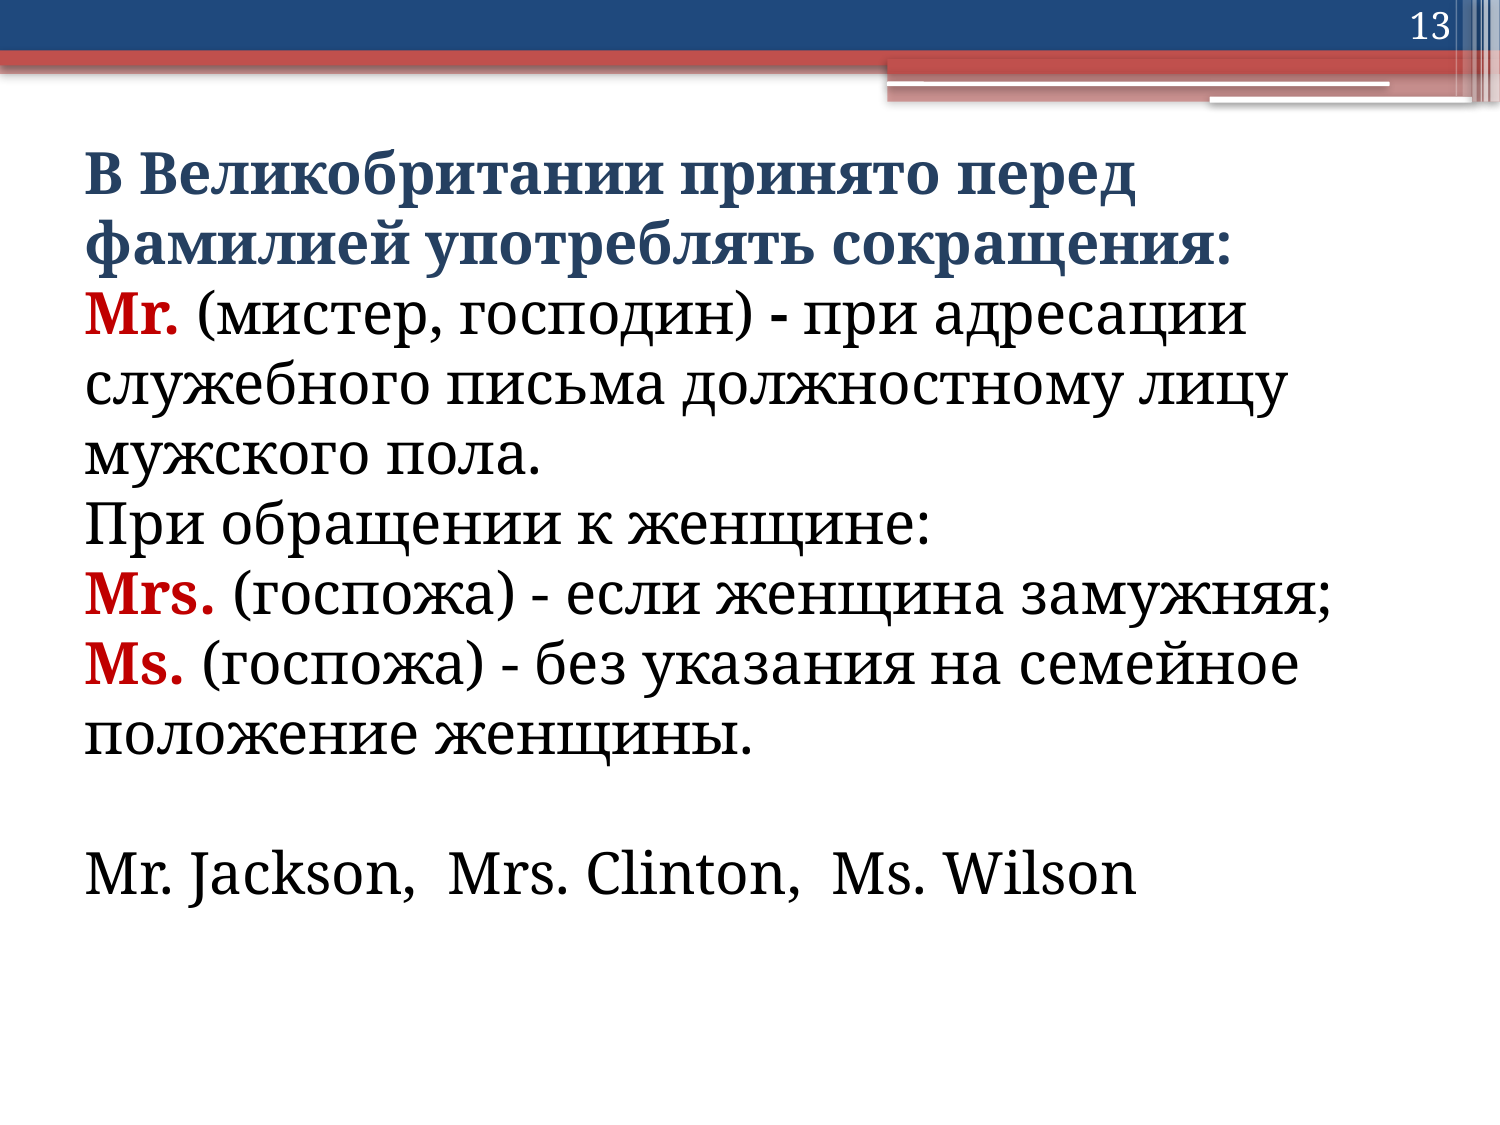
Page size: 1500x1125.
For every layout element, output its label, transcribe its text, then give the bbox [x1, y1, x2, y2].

text_box В Великобритании принято перед фамилией употреблять сокращения: Mr. (мистер, господин) - при адресации служебного письма должностному лицу мужского пола. При обращении к женщине: Mrs. (госпожа) - если женщина замужняя; Ms. (госпожа) - без указания на семейное положение женщины. Mr. Jackson, Mrs. Clinton, Ms. Wilson [70, 128, 1454, 1125]
slide_number 13 [1341, 0, 1466, 61]
